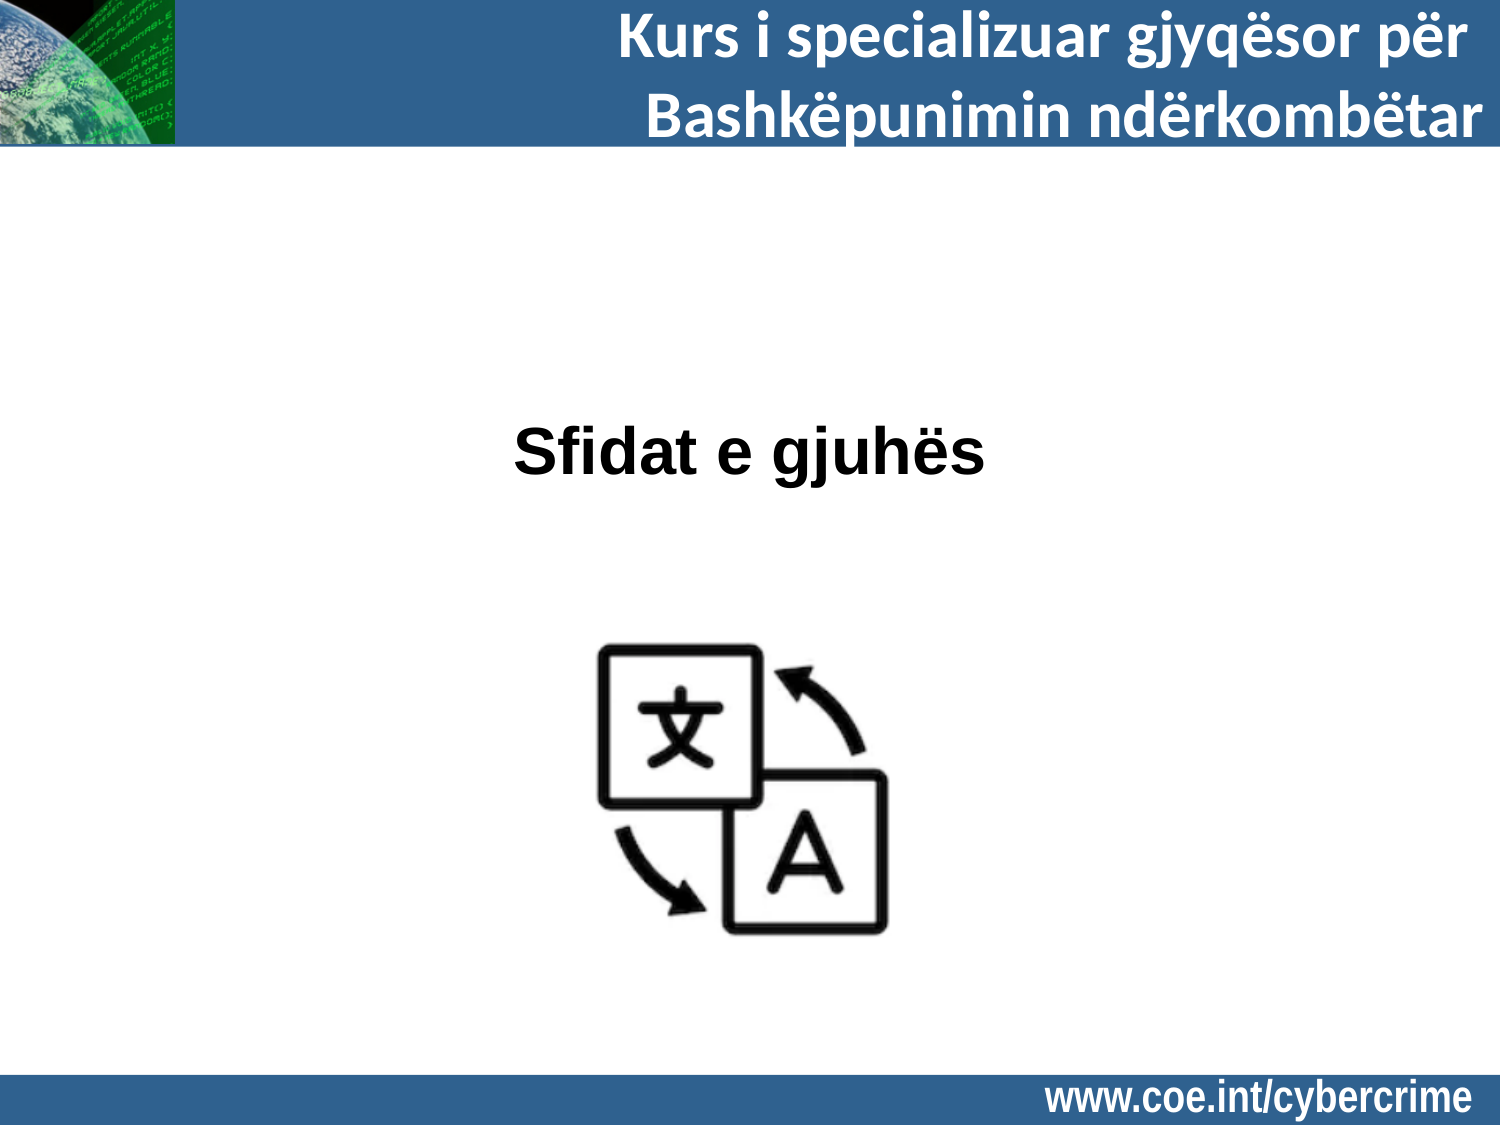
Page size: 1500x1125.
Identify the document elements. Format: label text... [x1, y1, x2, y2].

text_box [0, 1073, 1030, 1125]
text_box Sfidat e gjuhës [50, 352, 1450, 496]
text_box www.coe.int/cybercrime [1030, 1059, 1500, 1125]
text_box Kurs i specializuar gjyqësor për Bashkëpunimin ndërkombëtar [177, 0, 1500, 149]
picture [0, 0, 175, 144]
picture [559, 608, 941, 984]
